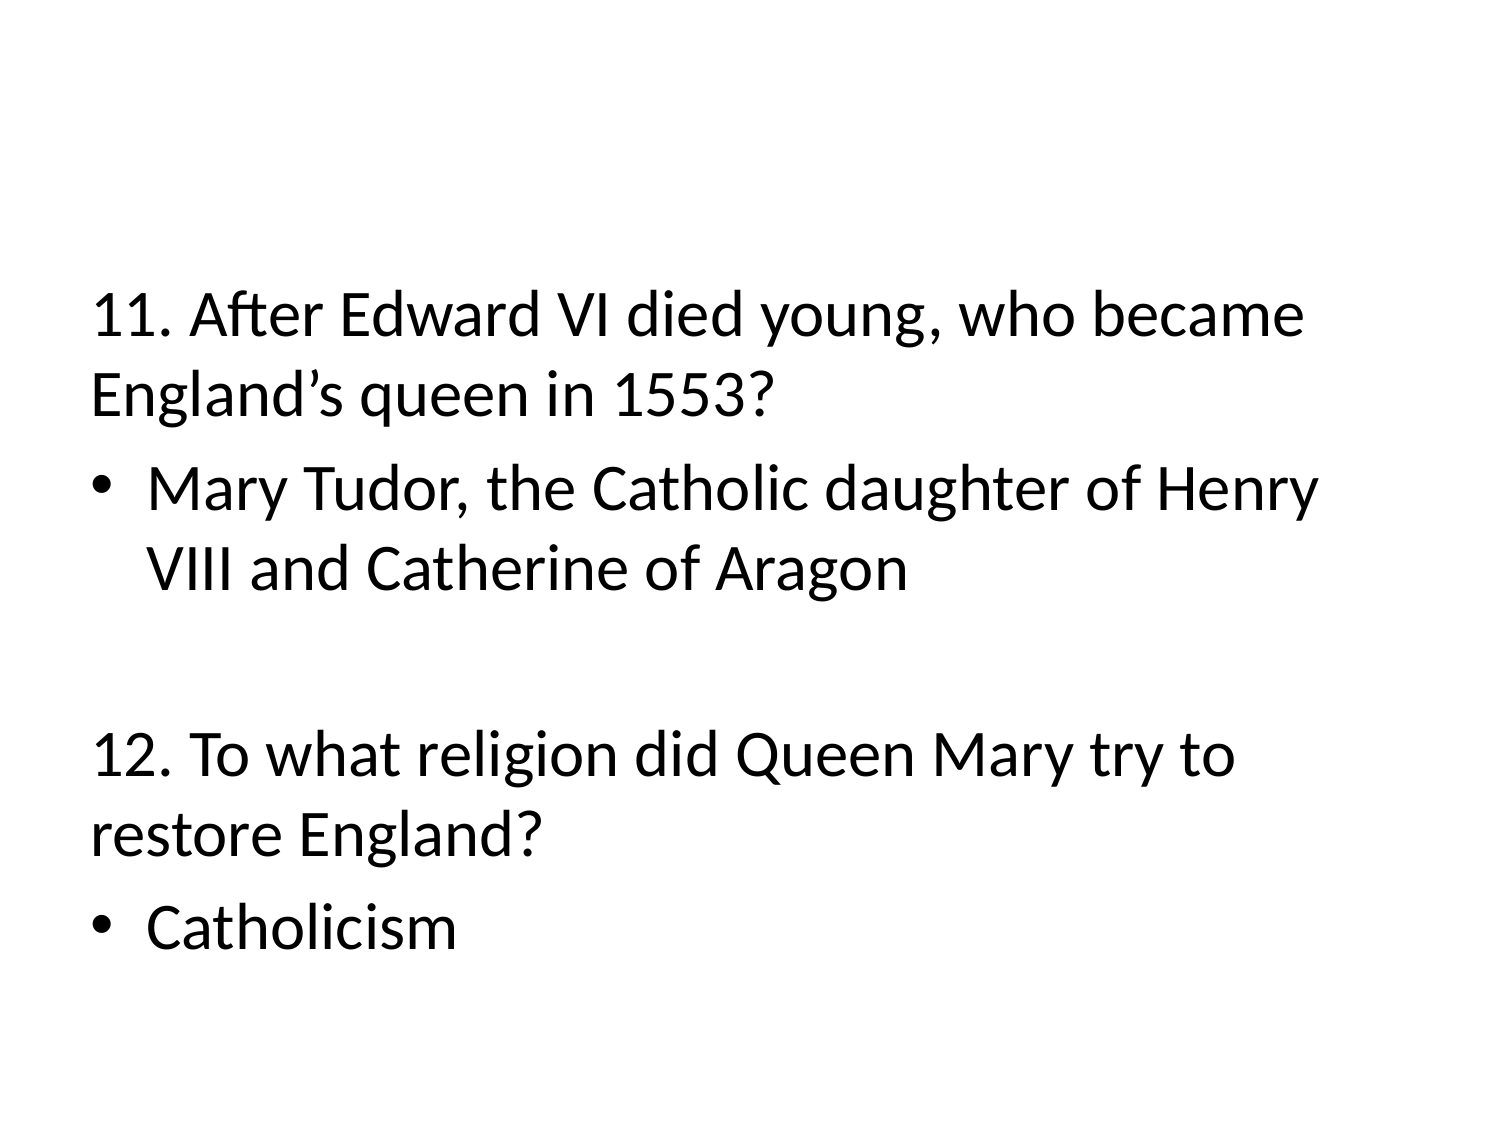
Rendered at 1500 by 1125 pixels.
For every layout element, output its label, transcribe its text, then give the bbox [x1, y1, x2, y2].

list 11. After Edward VI died young, who became England’s queen in 1553? Mary Tudor, the Catholic daughter of Henry VIII and Catherine of Aragon 12. To what religion did Queen Mary try to restore England? Catholicism [75, 262, 1425, 1005]
